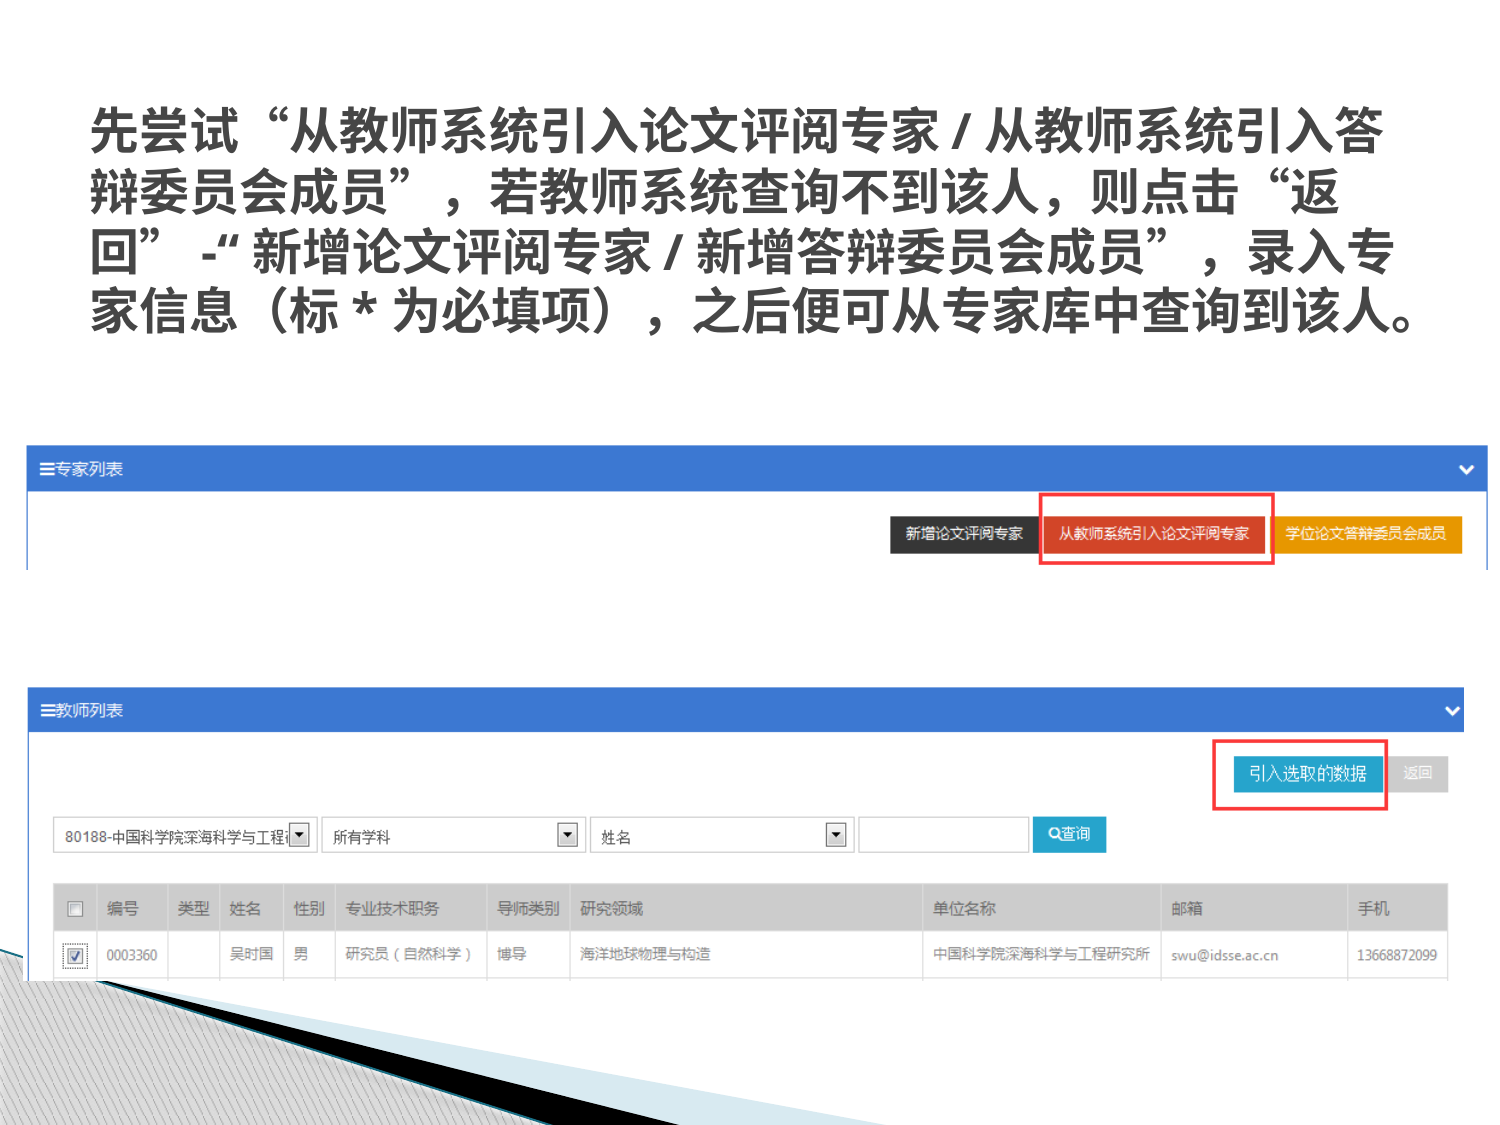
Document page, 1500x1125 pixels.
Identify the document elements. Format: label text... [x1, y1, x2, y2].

picture [23, 679, 1464, 981]
title 先尝试“从教师系统引入论文评阅专家/从教师系统引入答辩委员会成员”，若教师系统查询不到该人，则点击“返回”-“新增论文评阅专家/新增答辩委员会成员”，录入专家信息（标*为必填项），之后便可从专家库中查询到该人。 [75, 66, 1425, 374]
picture [23, 433, 1500, 570]
